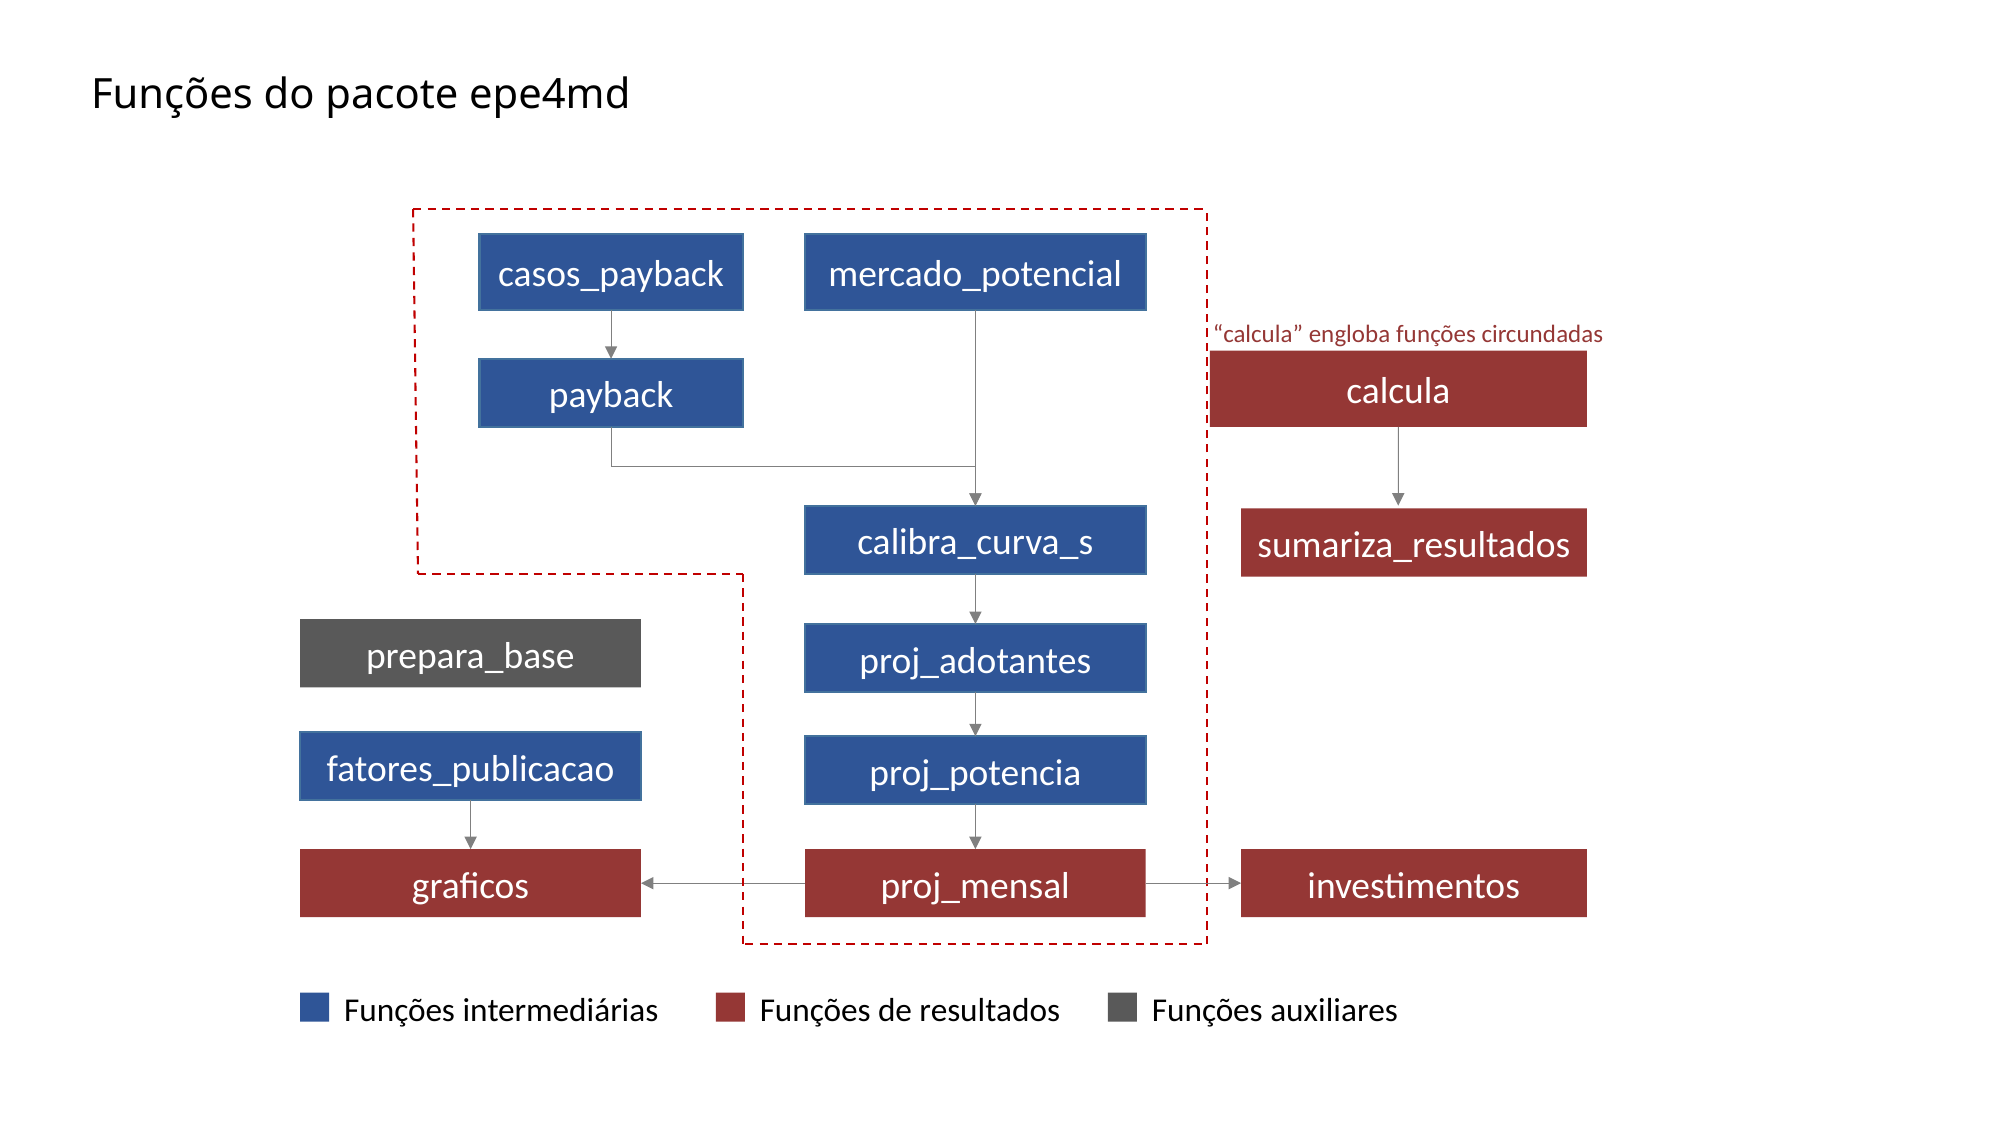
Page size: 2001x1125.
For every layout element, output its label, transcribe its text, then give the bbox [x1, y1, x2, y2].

text_box [715, 992, 745, 1023]
text_box fatores_publicacao [299, 731, 642, 801]
text_box proj_potencia [804, 735, 1147, 805]
text_box “calcula” engloba funções circundadas [1208, 309, 1621, 355]
text_box graficos [299, 848, 642, 918]
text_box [413, 210, 418, 574]
text_box prepara_base [299, 618, 642, 688]
text_box mercado_potencial [804, 233, 1147, 311]
text_box Funções auxiliares [1137, 980, 1493, 1036]
text_box payback [478, 358, 744, 428]
text_box calibra_curva_s [833, 505, 1147, 575]
text_box calcula [1209, 355, 1588, 428]
text_box proj_adotantes [804, 623, 1147, 693]
text_box investimentos [1240, 848, 1588, 918]
text_box proj_mensal [804, 848, 1147, 918]
text_box [299, 992, 329, 1023]
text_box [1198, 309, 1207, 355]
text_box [753, 284, 833, 649]
text_box Funções de resultados [745, 980, 1101, 1036]
text_box sumariza_resultados [1240, 507, 1588, 578]
text_box Funções do pacote epe4md [76, 58, 1080, 124]
text_box [1107, 992, 1137, 1023]
text_box Funções intermediárias [329, 980, 686, 1036]
text_box casos_payback [478, 233, 744, 311]
